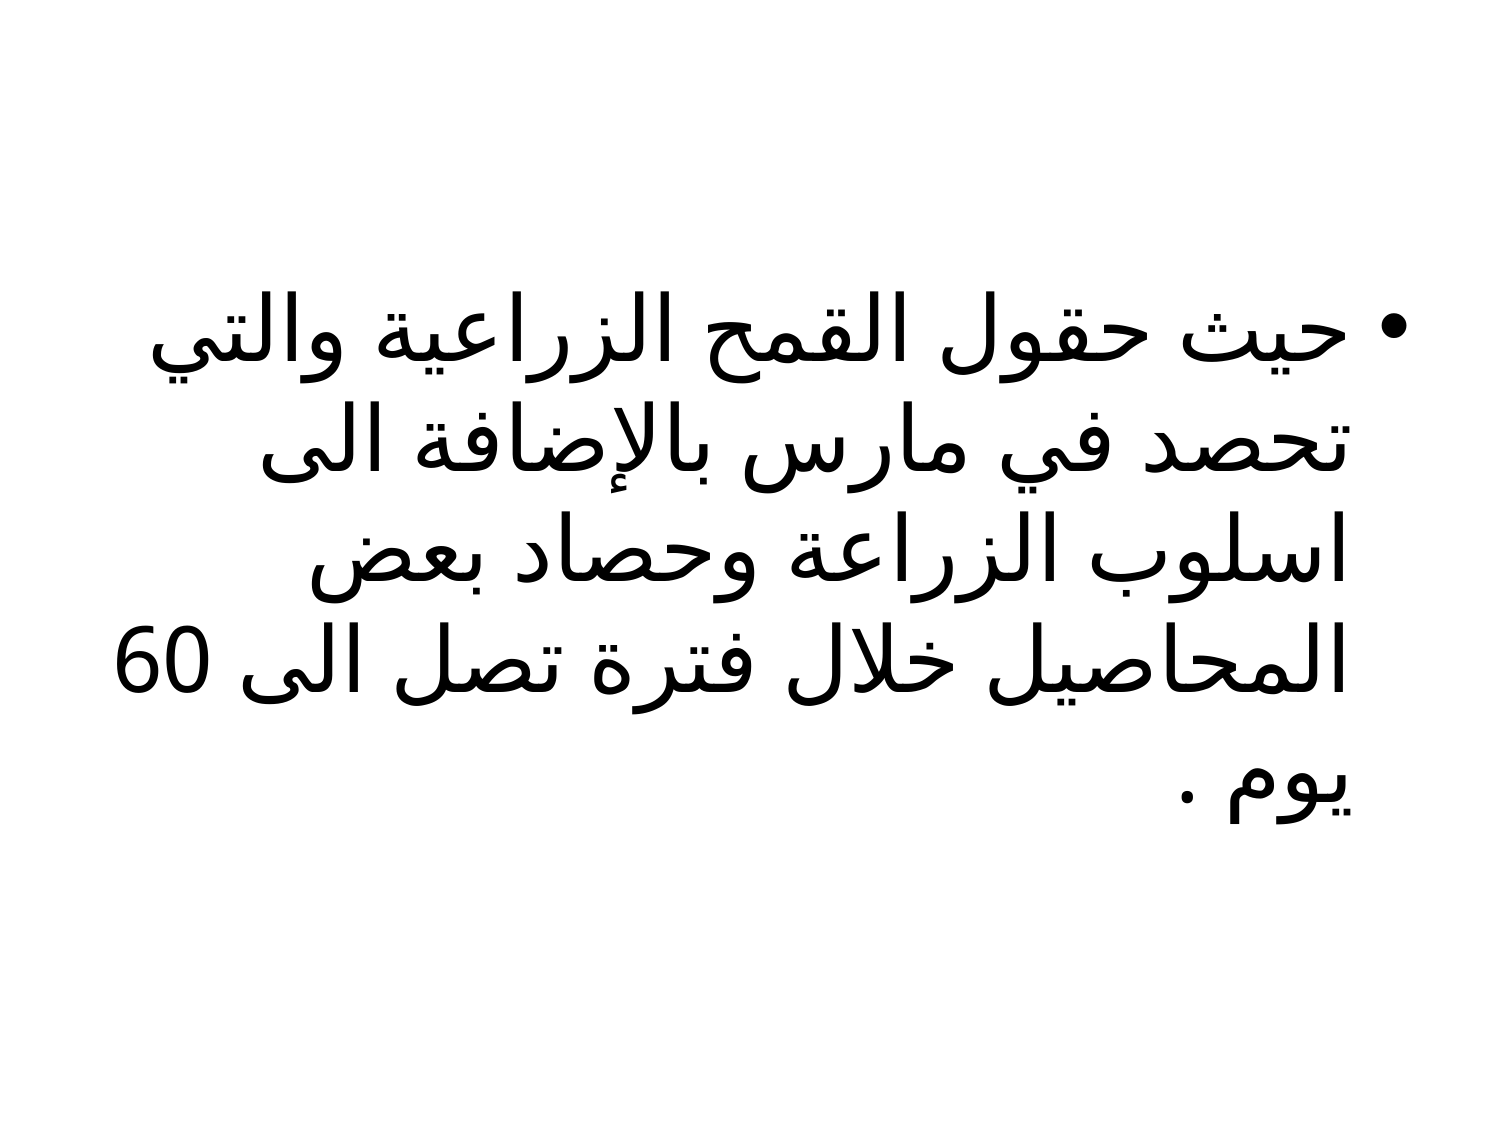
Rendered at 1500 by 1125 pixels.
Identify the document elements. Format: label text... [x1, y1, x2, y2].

list حيث حقول القمح الزراعية والتي تحصد في مارس بالإضافة الى اسلوب الزراعة وحصاد بعض المحاصيل خلال فترة تصل الى 60 يوم . [75, 262, 1425, 1005]
